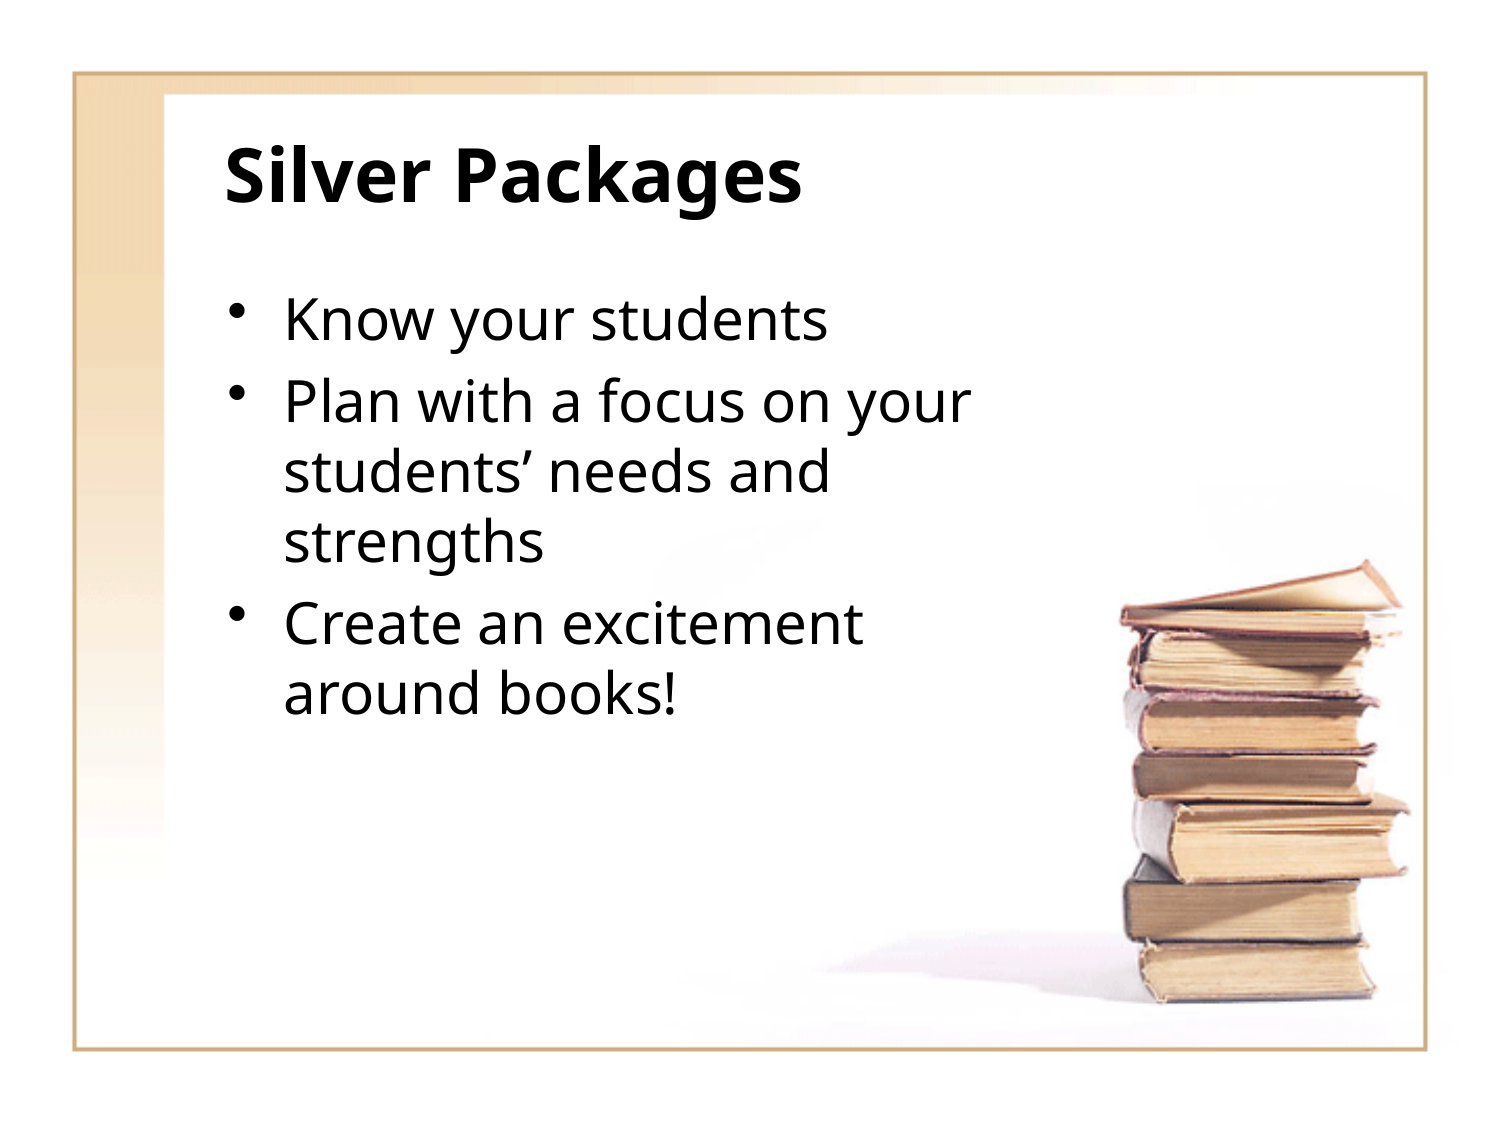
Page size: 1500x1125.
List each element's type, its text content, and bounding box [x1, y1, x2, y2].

picture [0, 0, 1500, 1125]
title Silver Packages [209, 112, 1373, 233]
list Know your students Plan with a focus on your students’ needs and strengths Create an excitement around books! [212, 274, 1076, 1018]
